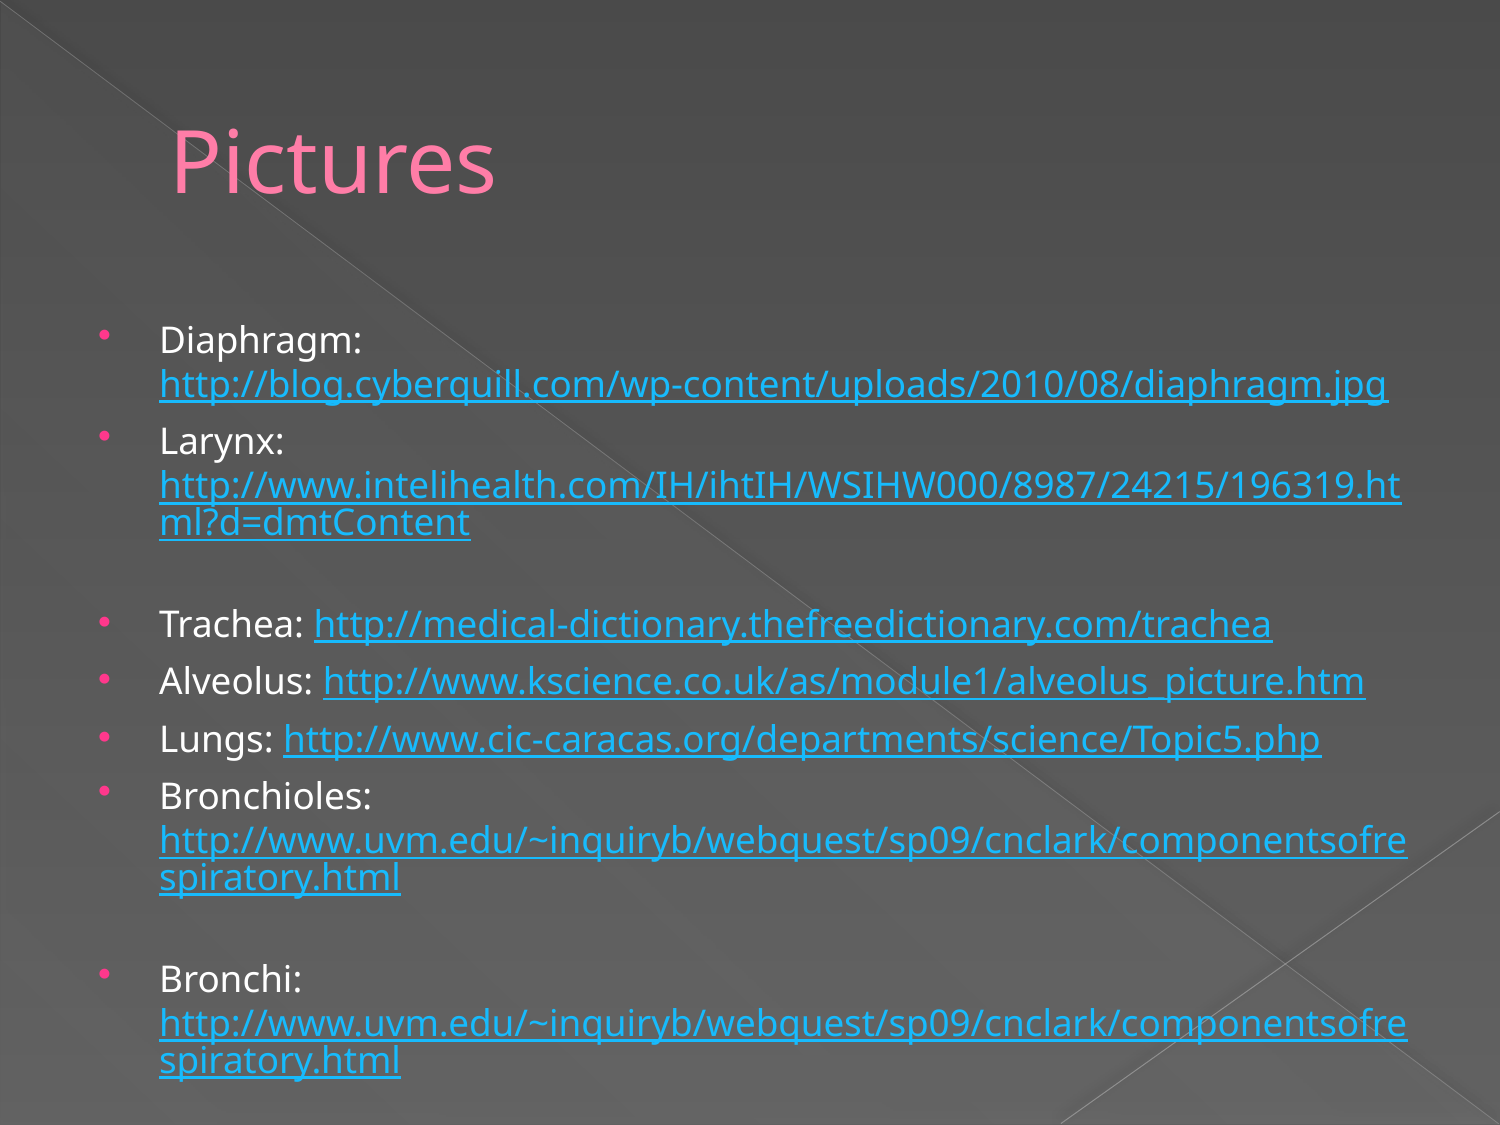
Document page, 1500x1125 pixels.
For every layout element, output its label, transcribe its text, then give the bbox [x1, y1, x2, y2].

list Diaphragm: http://blog.cyberquill.com/wp-content/uploads/2010/08/diaphragm.jpg Larynx: http://www.intelihealth.com/IH/ihtIH/WSIHW000/8987/24215/196319.html?d=dmtContent Trachea: http://medical-dictionary.thefreedictionary.com/trachea Alveolus: http://www.kscience.co.uk/as/module1/alveolus_picture.htm Lungs: http://www.cic-caracas.org/departments/science/Topic5.php Bronchioles: http://www.uvm.edu/~inquiryb/webquest/sp09/cnclark/componentsofrespiratory.html Bronchi: http://www.uvm.edu/~inquiryb/webquest/sp09/cnclark/componentsofrespiratory.html [75, 308, 1425, 1059]
title Pictures [75, 43, 1425, 274]
